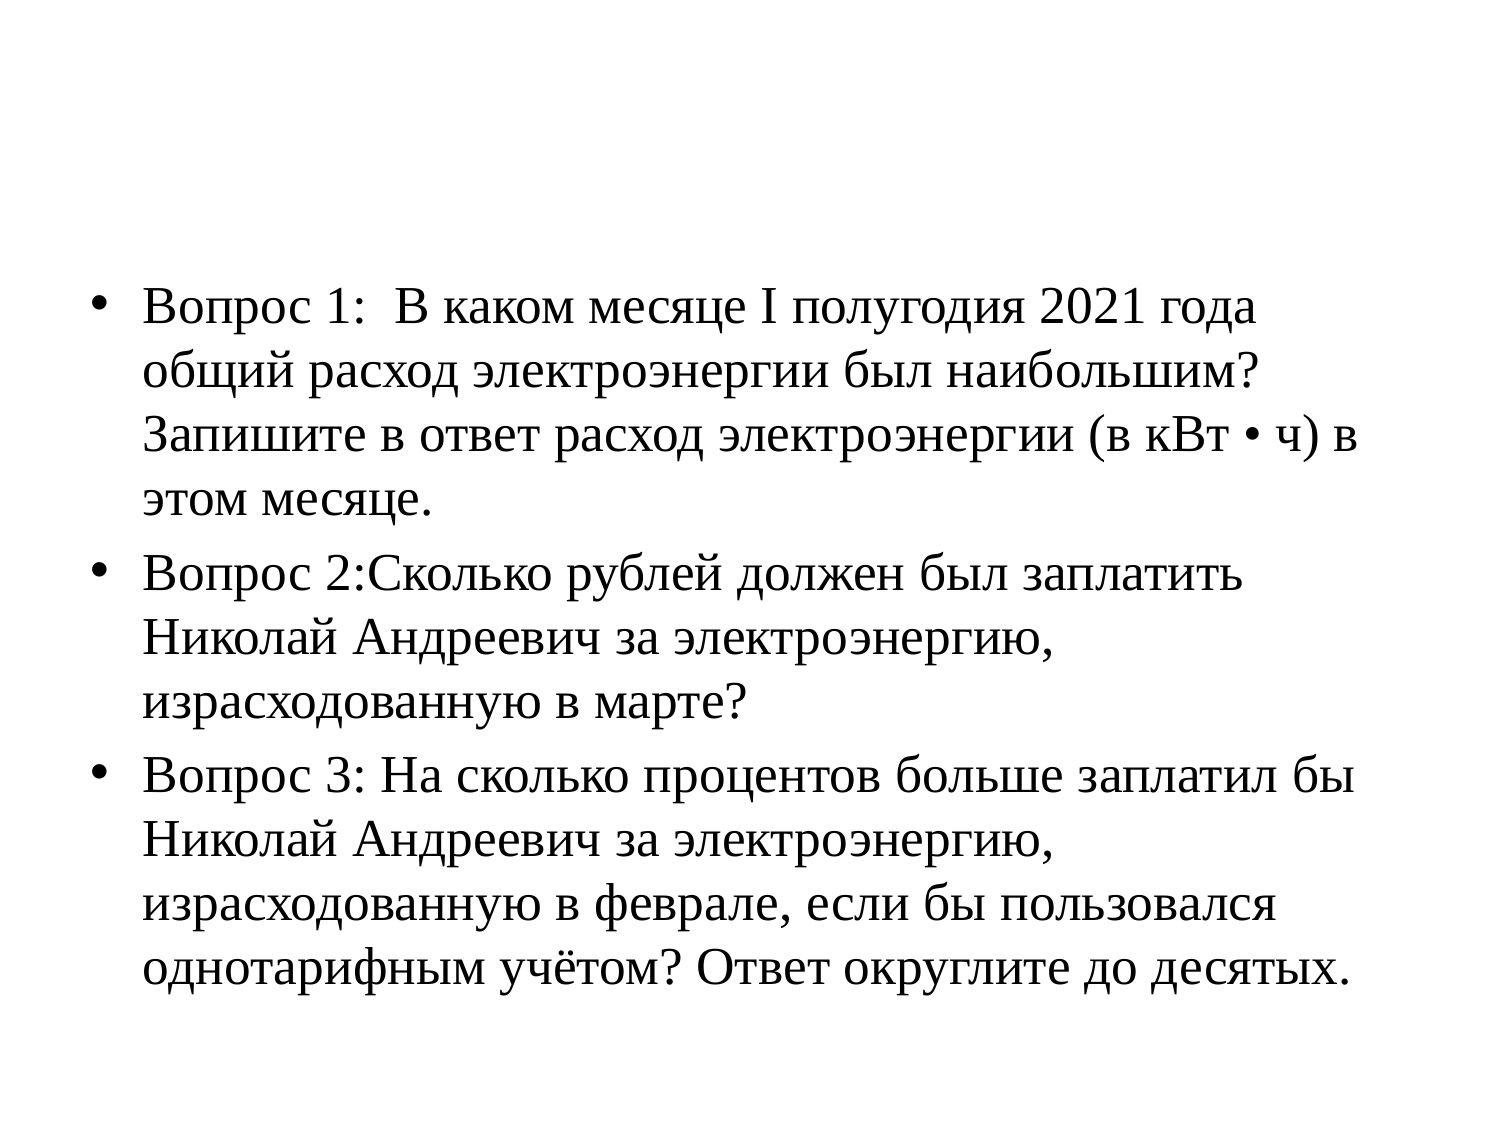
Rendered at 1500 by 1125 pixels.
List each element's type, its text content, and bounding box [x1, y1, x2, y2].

list Вопрос 1: В каком месяце I полугодия 2021 года общий расход электроэнергии был наибольшим? Запишите в ответ расход электроэнергии (в кВт • ч) в этом месяце. Вопрос 2:Сколько рублей должен был заплатить Николай Андреевич за электроэнергию, израсходованную в марте? Вопрос 3: На сколько процентов больше заплатил бы Николай Андреевич за электроэнергию, израсходованную в феврале, если бы пользовался однотарифным учётом? Ответ округлите до десятых. [75, 262, 1425, 1005]
